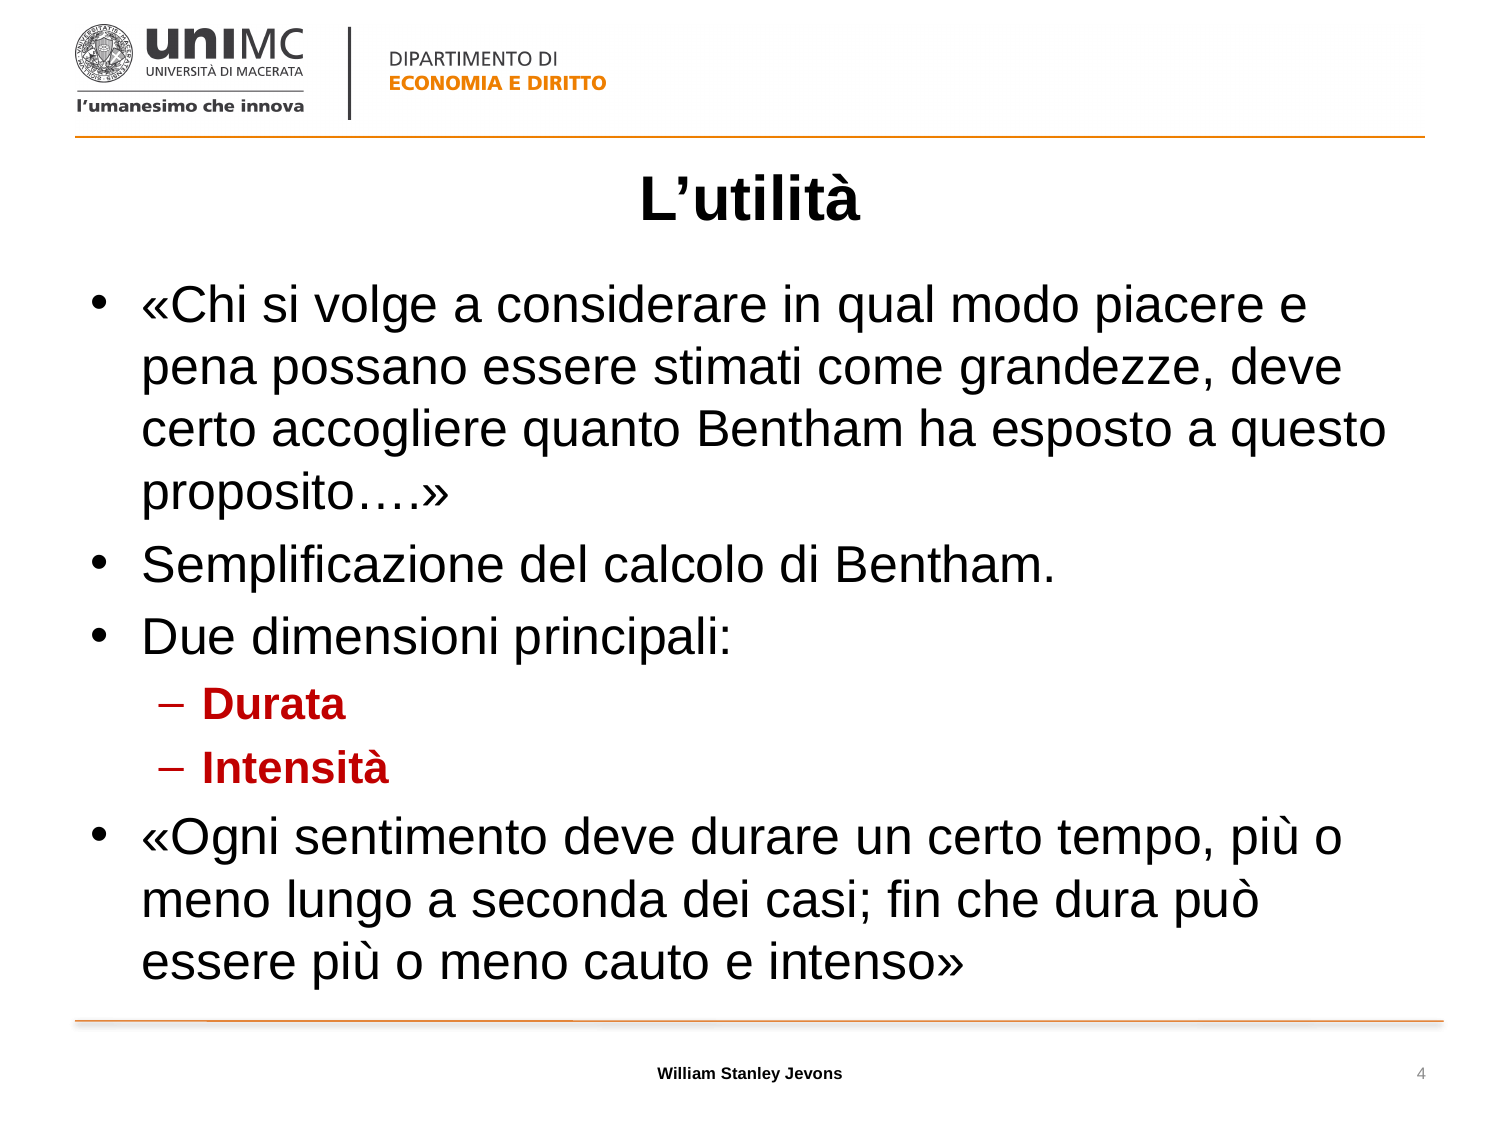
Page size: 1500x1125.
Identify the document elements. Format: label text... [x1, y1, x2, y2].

picture [75, 24, 1425, 138]
title L’utilità [75, 149, 1425, 241]
footer William Stanley Jevons [512, 1042, 988, 1103]
slide_number 4 [1091, 1042, 1442, 1103]
list «Chi si volge a considerare in qual modo piacere e pena possano essere stimati come grandezze, deve certo accogliere quanto Bentham ha esposto a questo proposito….» Semplificazione del calcolo di Bentham. Due dimensioni principali: Durata Intensità «Ogni sentimento deve durare un certo tempo, più o meno lungo a seconda dei casi; fin che dura può essere più o meno cauto e intenso» [75, 262, 1425, 1005]
